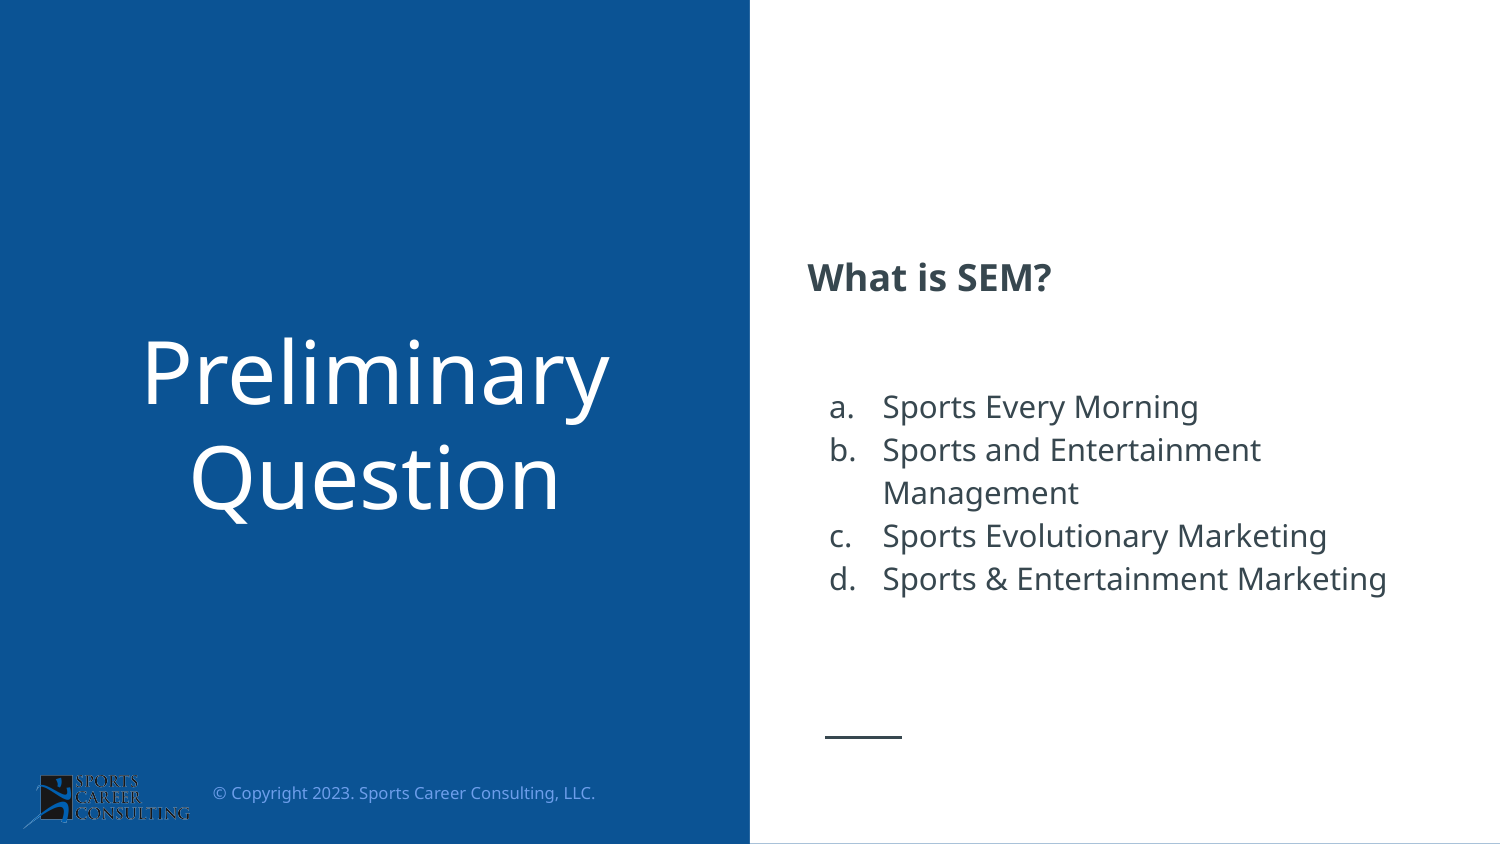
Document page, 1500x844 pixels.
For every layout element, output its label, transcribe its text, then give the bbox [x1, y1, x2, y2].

picture [22, 774, 190, 829]
text_box © Copyright 2023. Sports Career Consulting, LLC. [197, 767, 1293, 838]
title Preliminary Question [43, 298, 708, 546]
list What is SEM? Sports Every Morning Sports and Entertainment Management Sports Evolutionary Marketing Sports & Entertainment Marketing [792, 153, 1456, 691]
